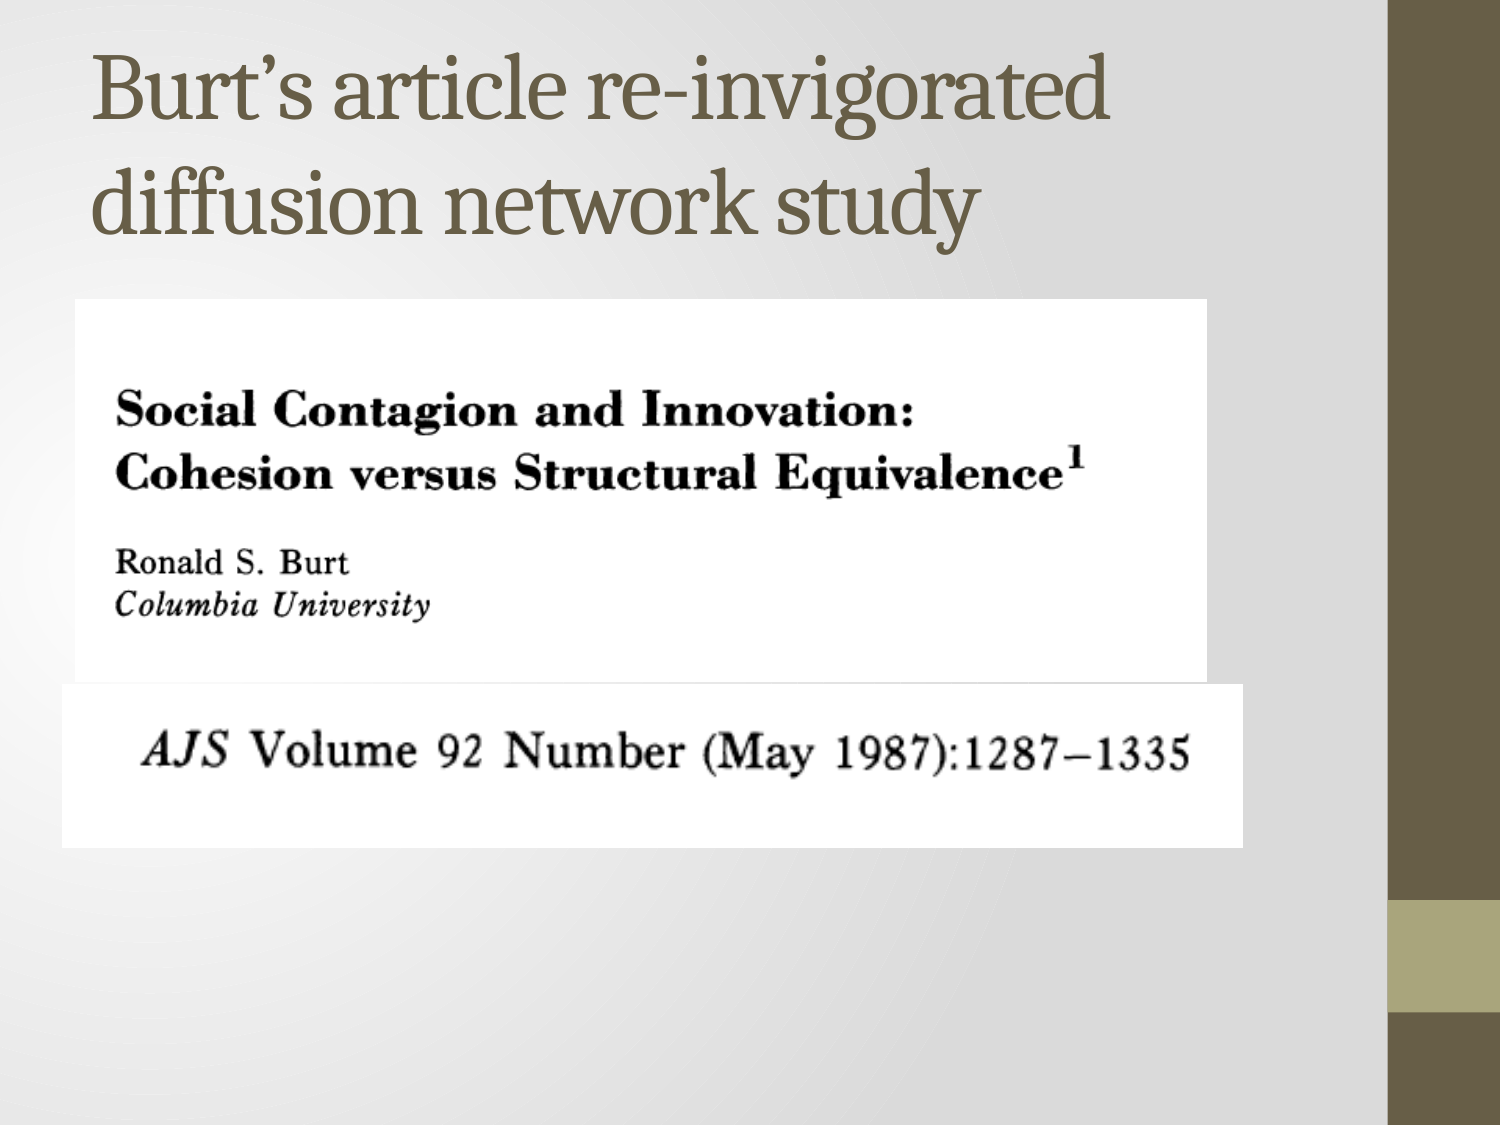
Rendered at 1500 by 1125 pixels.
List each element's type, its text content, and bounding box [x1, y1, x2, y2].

title Burt’s article re-invigorated diffusion network study [75, 45, 1325, 233]
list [74, 299, 1207, 677]
picture [61, 684, 1244, 848]
